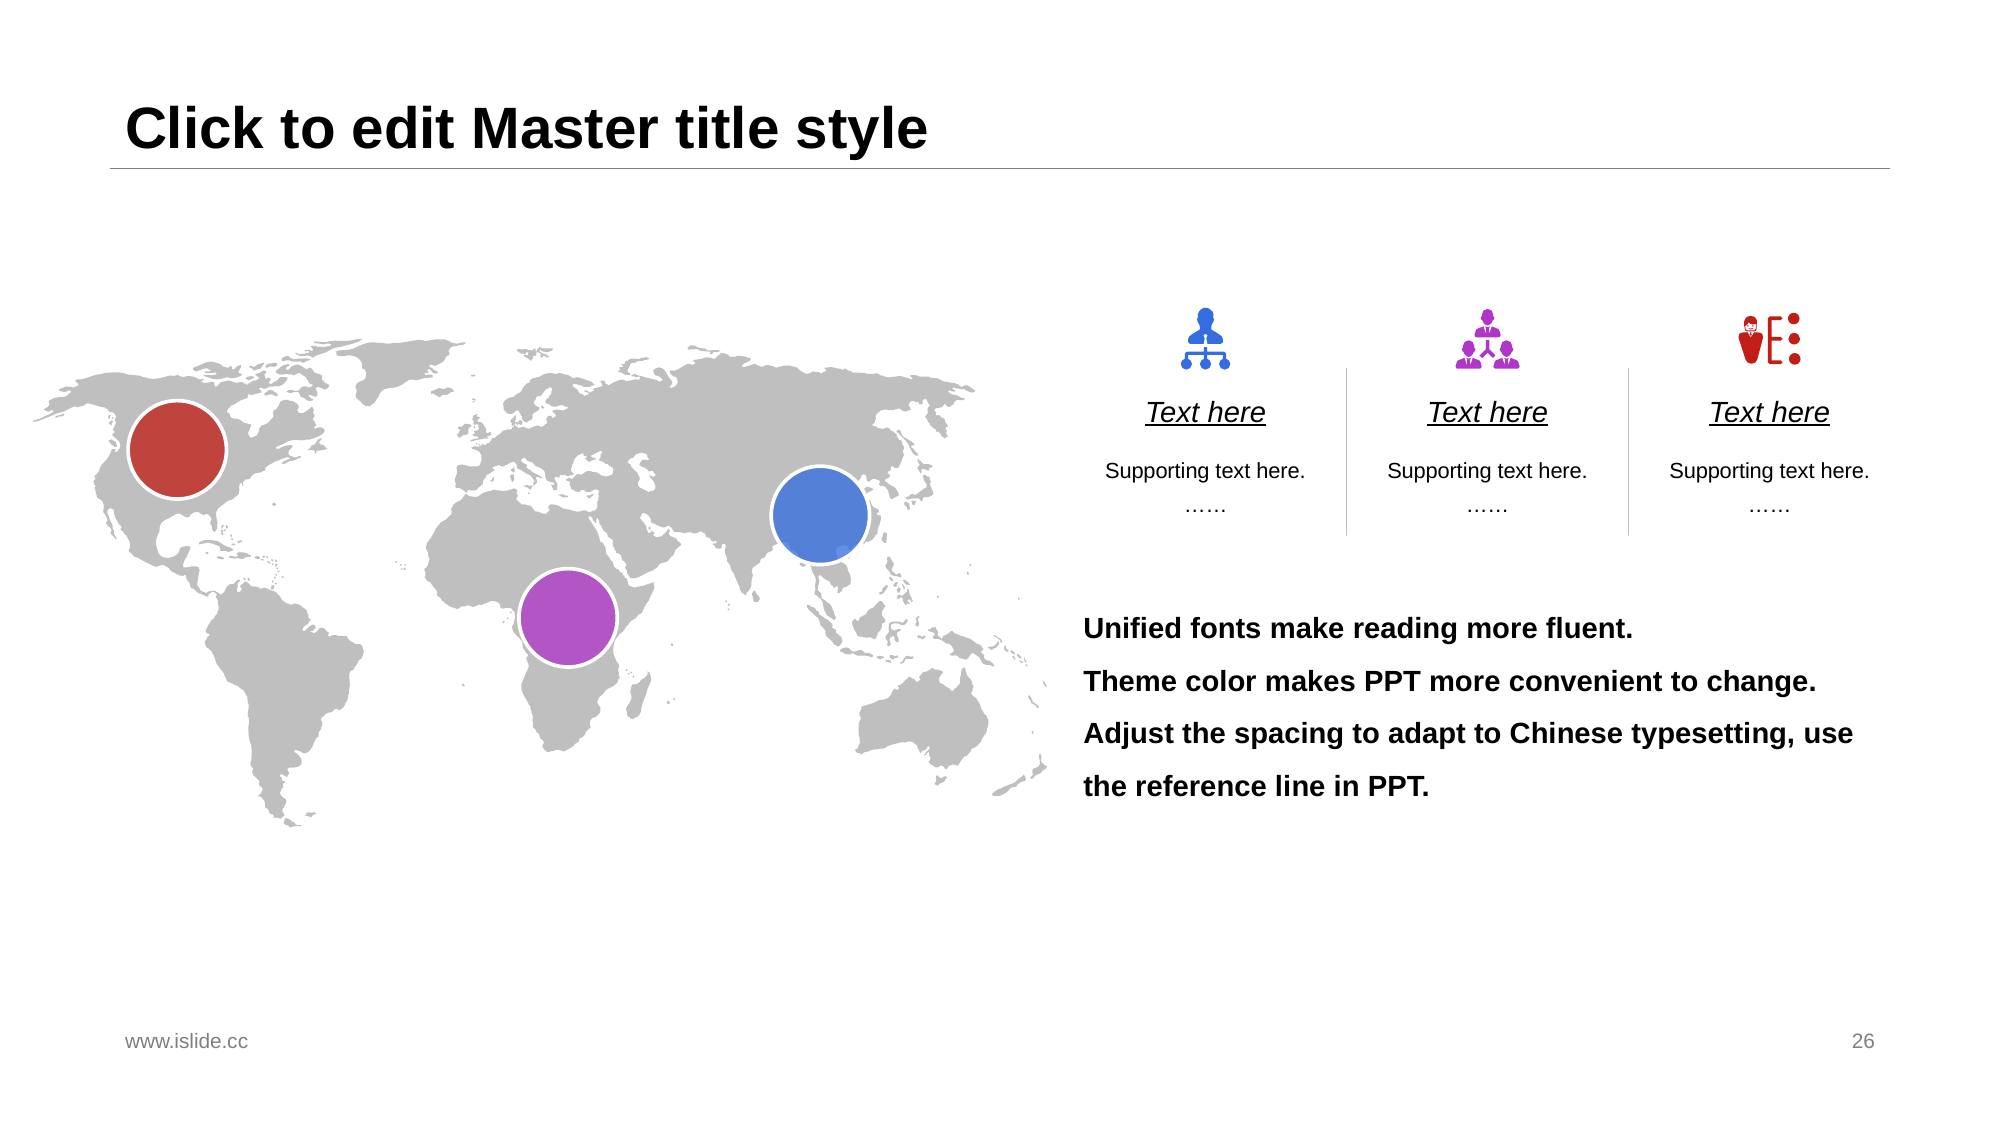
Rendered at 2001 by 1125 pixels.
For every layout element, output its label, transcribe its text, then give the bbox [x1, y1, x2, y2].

title Click to edit Master title style [109, 0, 1890, 169]
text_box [32, 307, 1890, 828]
slide_number 26 [1412, 1023, 1890, 1058]
footer www.islide.cc [109, 1023, 790, 1058]
